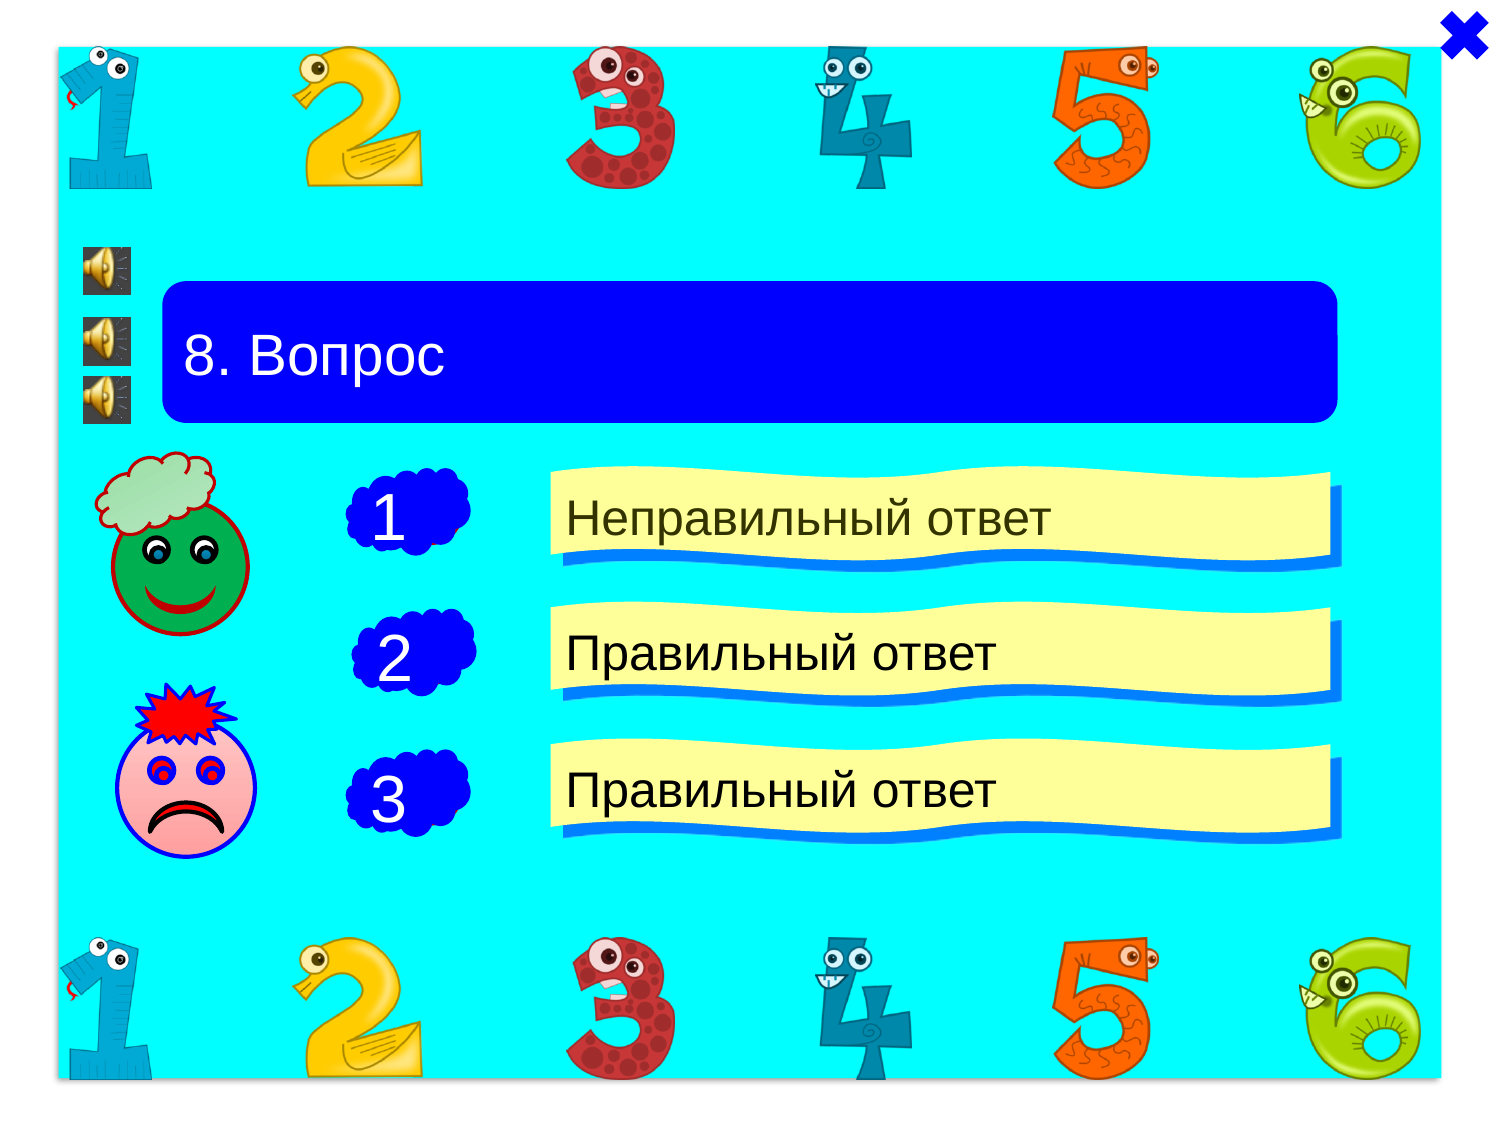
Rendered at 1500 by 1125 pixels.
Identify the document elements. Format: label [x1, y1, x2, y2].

picture [81, 316, 133, 367]
text_box [351, 608, 477, 697]
text_box [93, 456, 248, 635]
picture [81, 245, 133, 297]
text_box [345, 467, 471, 556]
text_box [345, 748, 471, 837]
text_box [58, 46, 1442, 1080]
picture [81, 374, 133, 426]
text_box [1438, 8, 1491, 62]
text_box [116, 679, 256, 857]
